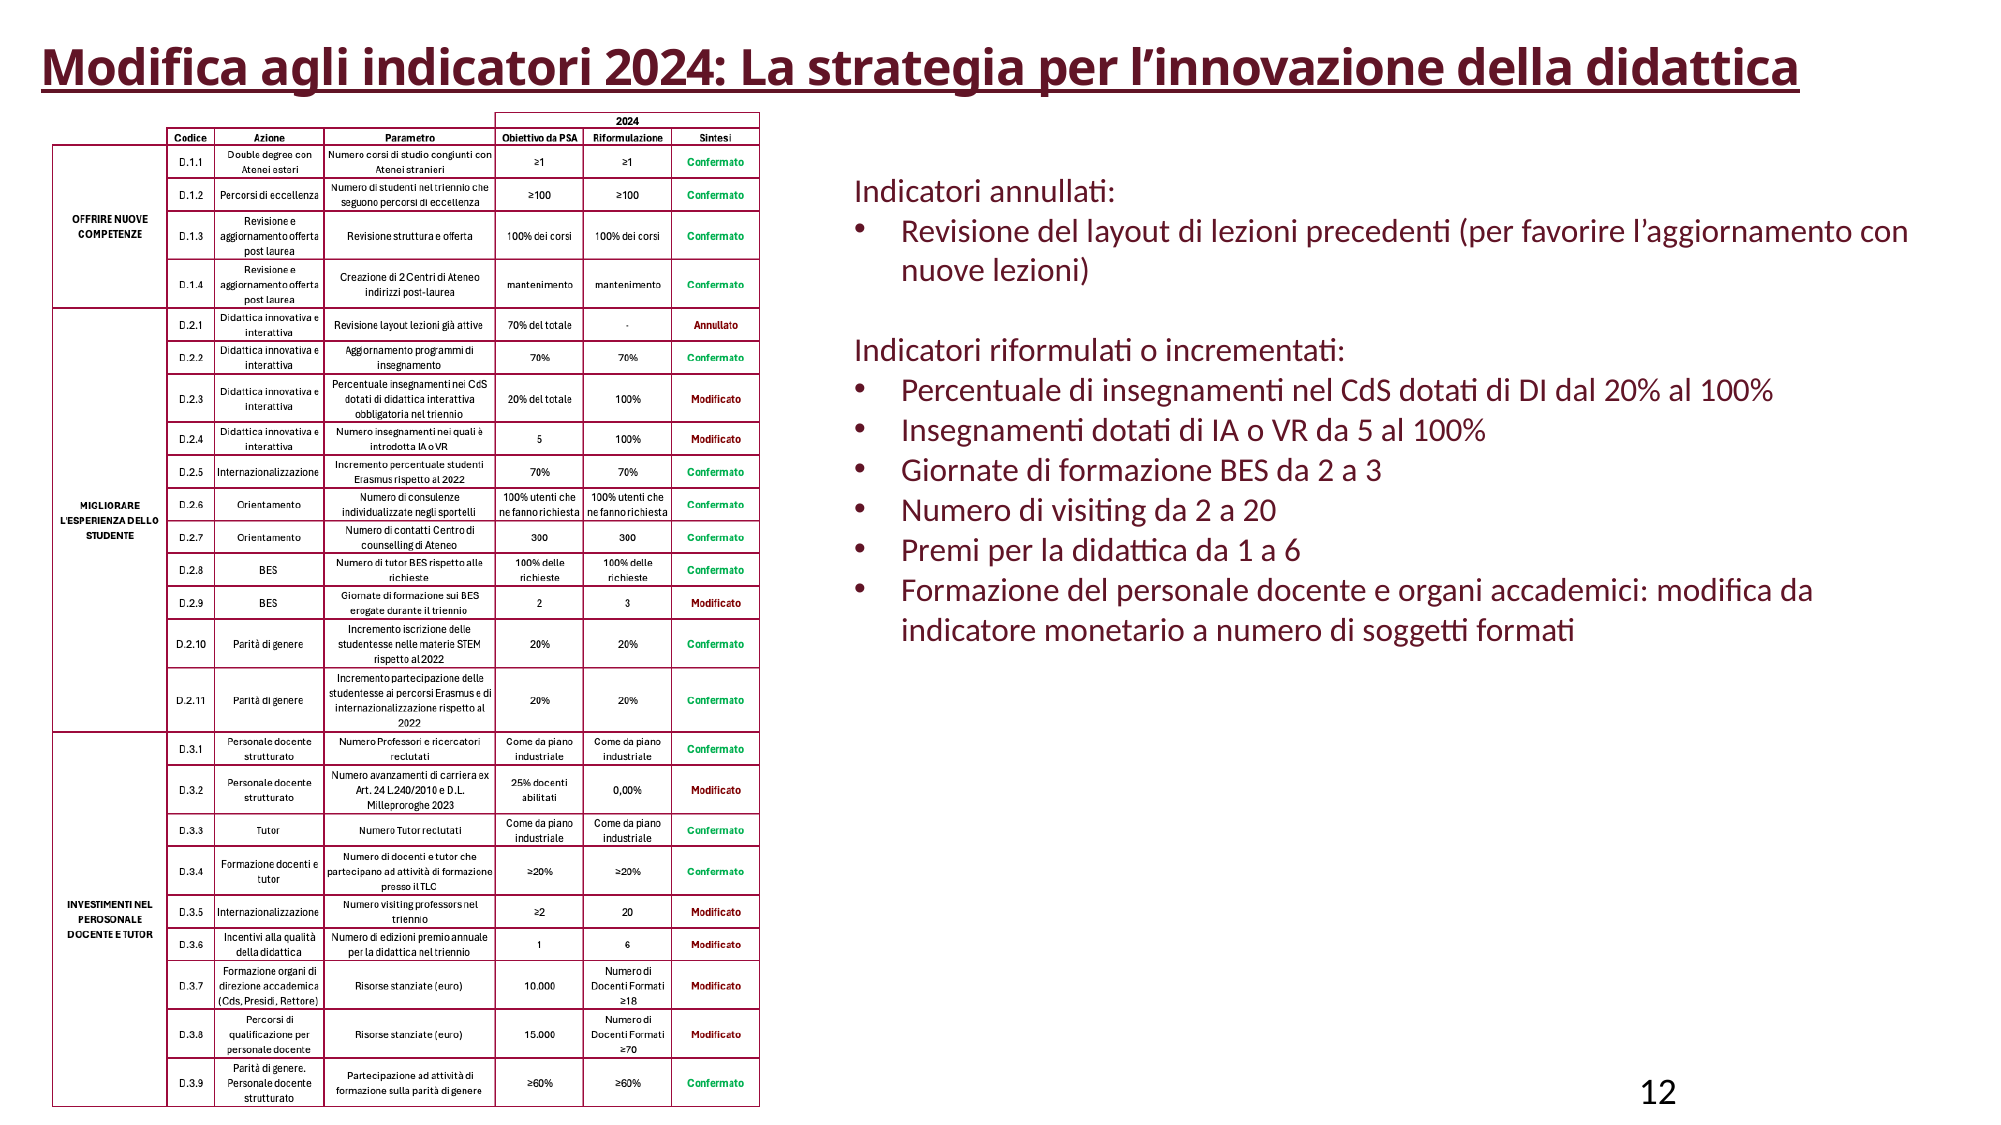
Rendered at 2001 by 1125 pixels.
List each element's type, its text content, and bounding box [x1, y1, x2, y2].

slide_number 12 [1624, 1059, 1840, 1120]
text_box Modifica agli indicatori 2024: La strategia per l’innovazione della didattica [25, 37, 1989, 113]
text_box Indicatori annullati: Revisione del layout di lezioni precedenti (per favorire l’aggiornamento con nuove lezioni) Indicatori riformulati o incrementati: Percentuale di insegnamenti nel CdS dotati di DI dal 20% al 100% Insegnamenti dotati di IA o VR da 5 al 100% Giornate di formazione BES da 2 a 3 Numero di visiting da 2 a 20 Premi per la didattica da 1 a 6 Formazione del personale docente e organi accademici: modifica da indicatore monetario a numero di soggetti formati [839, 161, 1948, 656]
picture [51, 111, 760, 1108]
